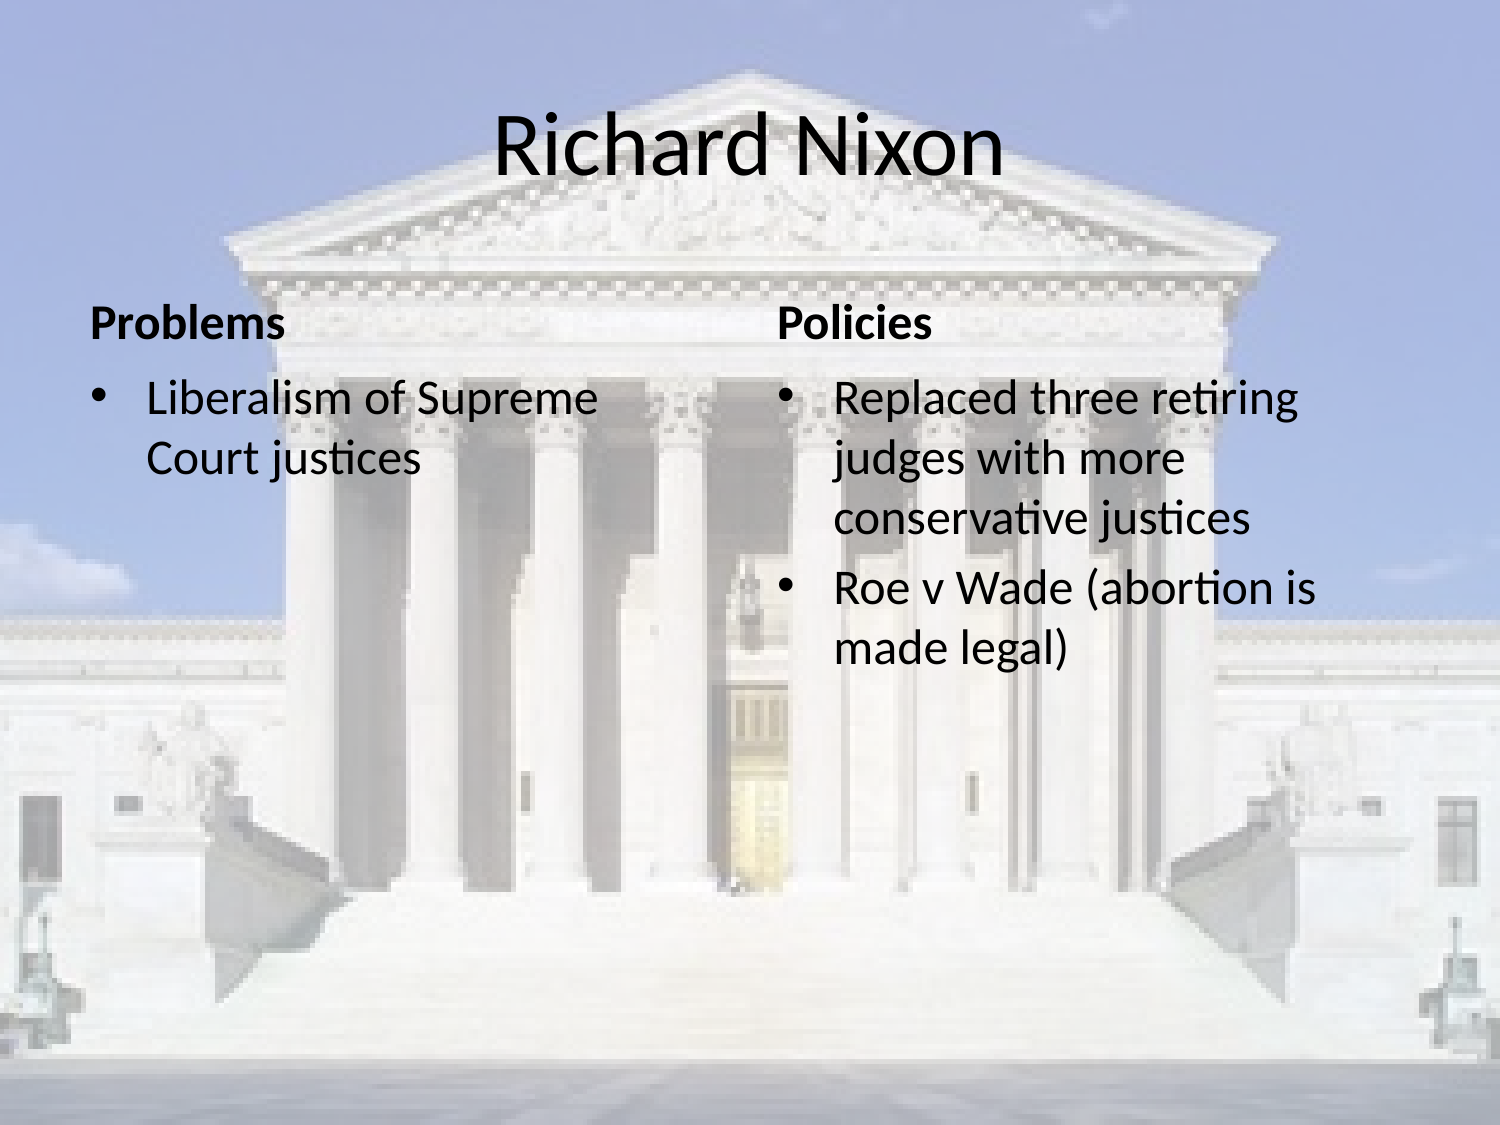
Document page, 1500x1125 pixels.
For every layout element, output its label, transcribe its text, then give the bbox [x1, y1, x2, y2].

list Replaced three retiring judges with more conservative justices Roe v Wade (abortion is made legal) [761, 356, 1425, 1005]
list Liberalism of Supreme Court justices [75, 356, 738, 1005]
list Problems [75, 251, 738, 356]
title Richard Nixon [75, 45, 1425, 233]
list Policies [761, 251, 1425, 356]
